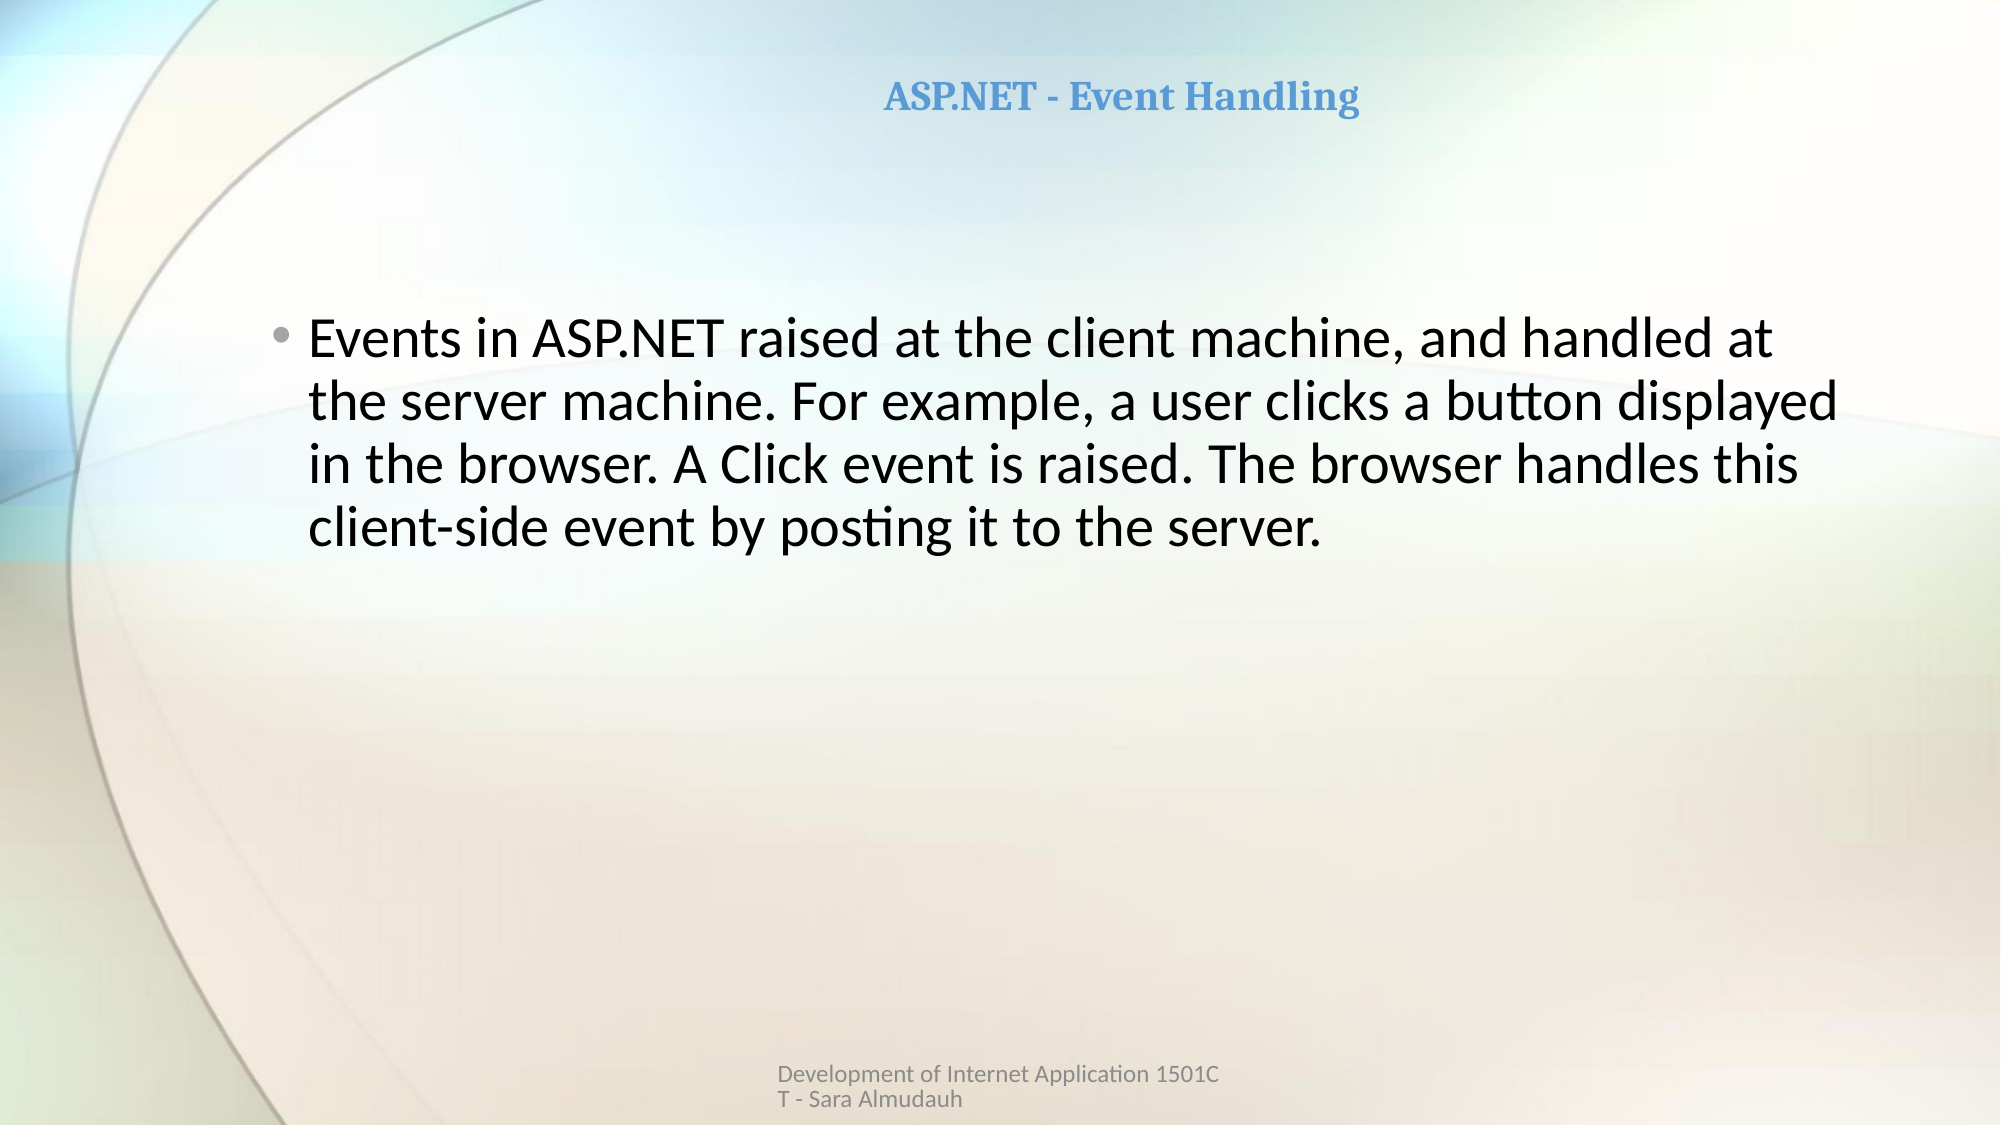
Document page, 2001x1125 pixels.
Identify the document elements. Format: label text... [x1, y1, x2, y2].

list Events in ASP.NET raised at the client machine, and handled at the server machine. For example, a user clicks a button displayed in the browser. A Click event is raised. The browser handles this client-side event by posting it to the server. [256, 299, 1863, 1014]
title ASP.NET - Event Handling [381, 59, 1863, 179]
picture [0, 0, 2001, 1125]
footer Development of Internet Application 1501CT - Sara Almudauh [762, 1042, 1238, 1103]
